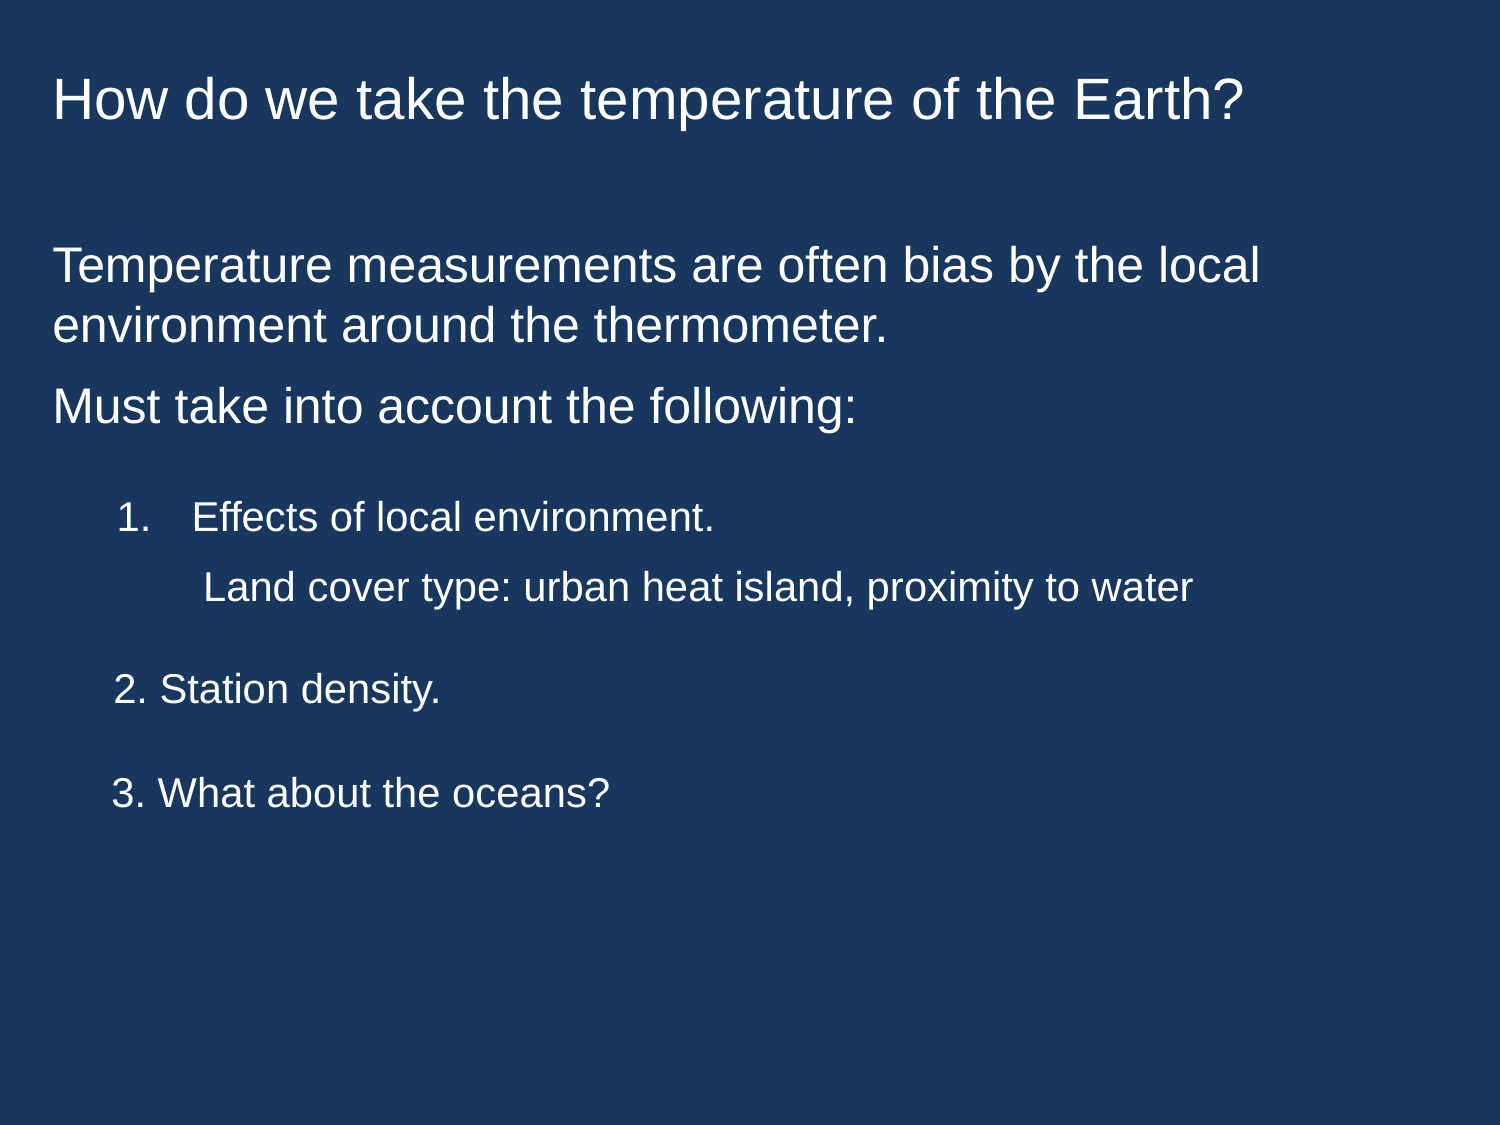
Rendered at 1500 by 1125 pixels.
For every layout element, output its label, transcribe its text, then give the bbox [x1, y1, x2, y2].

text_box How do we take the temperature of the Earth? Temperature measurements are often bias by the local environment around the thermometer. Must take into account the following: [37, 53, 1439, 441]
text_box 2. Station density. [98, 654, 457, 720]
text_box 3. What about the oceans? [96, 757, 1500, 823]
text_box Effects of local environment. Land cover type: urban heat island, proximity to water [101, 482, 1210, 618]
